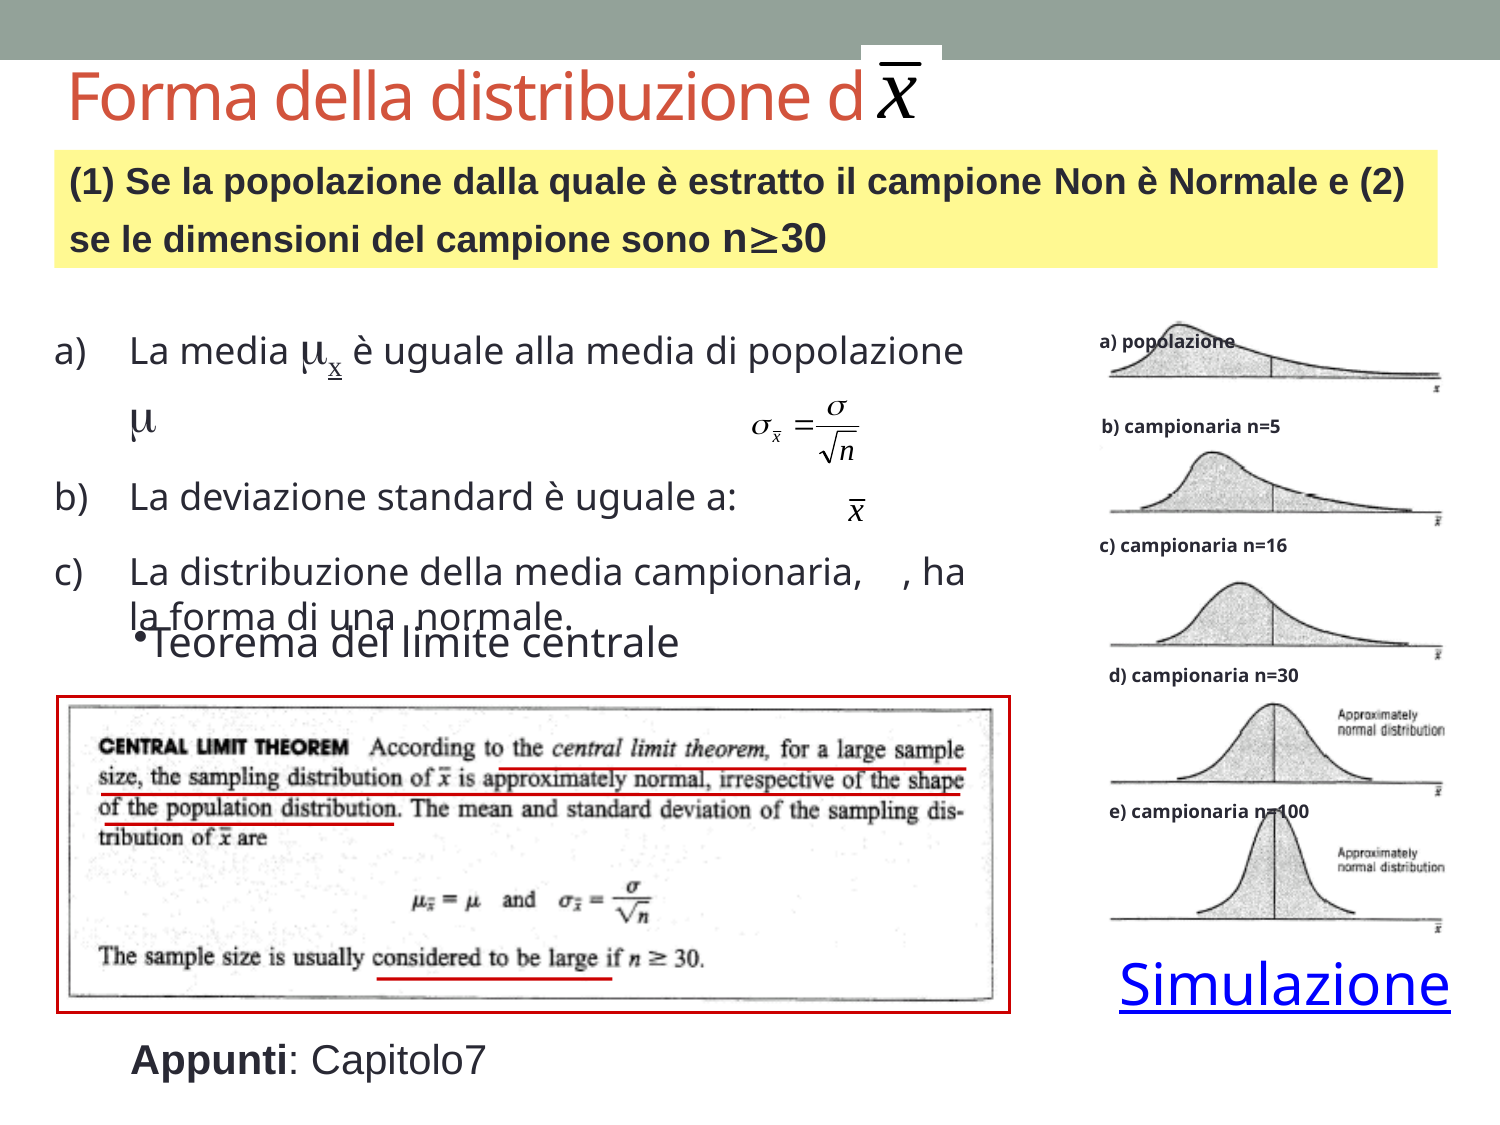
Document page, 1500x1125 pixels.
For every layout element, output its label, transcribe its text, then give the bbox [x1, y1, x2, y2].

text_box La media mx è uguale alla media di popolazione m La deviazione standard è uguale a: La distribuzione della media campionaria, , ha la forma di una normale. [39, 306, 985, 645]
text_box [860, 44, 942, 141]
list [747, 385, 866, 471]
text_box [1058, 309, 1481, 939]
text_box (1) Se la popolazione dalla quale è estratto il campione Non è Normale e (2) se le dimensioni del campione sono n30 [54, 149, 1438, 268]
text_box Appunti: Capitolo7 [115, 1025, 838, 1091]
title Forma della distribuzione di [51, 23, 1388, 164]
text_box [841, 492, 874, 531]
text_box Teorema del limite centrale [54, 608, 769, 674]
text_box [59, 697, 1008, 1012]
text_box Simulazione [1057, 943, 1466, 1034]
